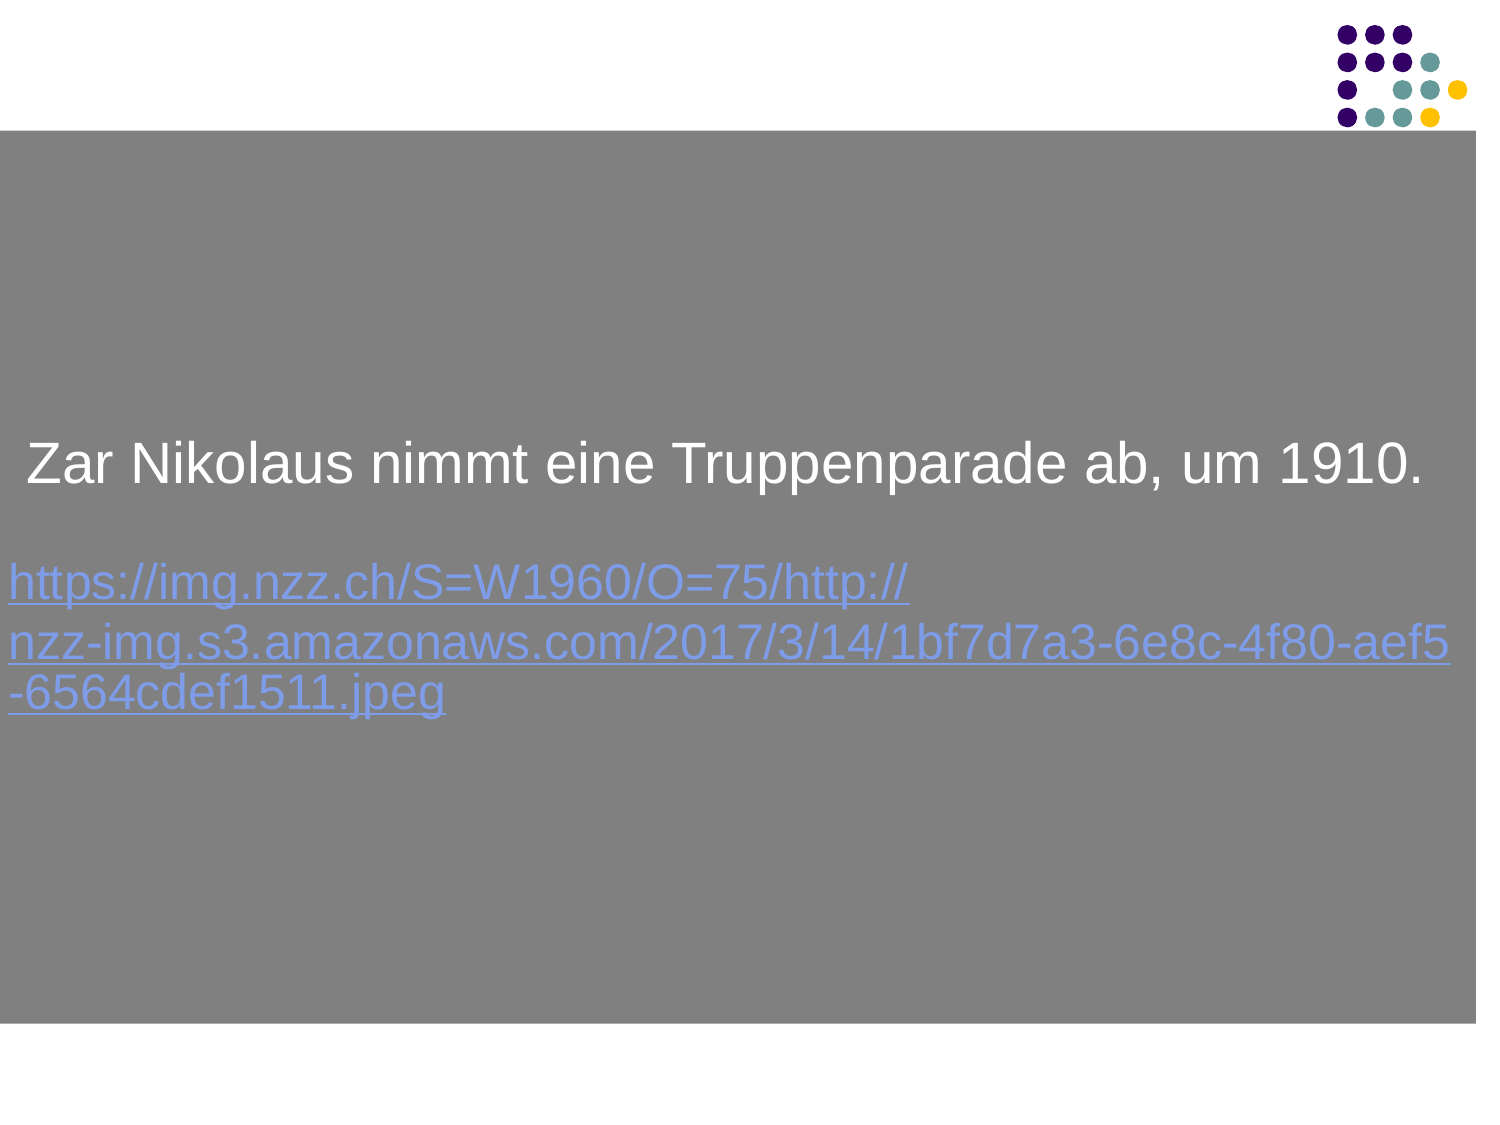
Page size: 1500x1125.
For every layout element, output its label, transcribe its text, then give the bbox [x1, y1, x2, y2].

text_box Zar Nikolaus nimmt eine Truppenparade ab, um 1910. https://img.nzz.ch/S=W1960/O=75/http://nzz-img.s3.amazonaws.com/2017/3/14/1bf7d7a3-6e8c-4f80-aef5-6564cdef1511.jpeg [0, 130, 1476, 1024]
